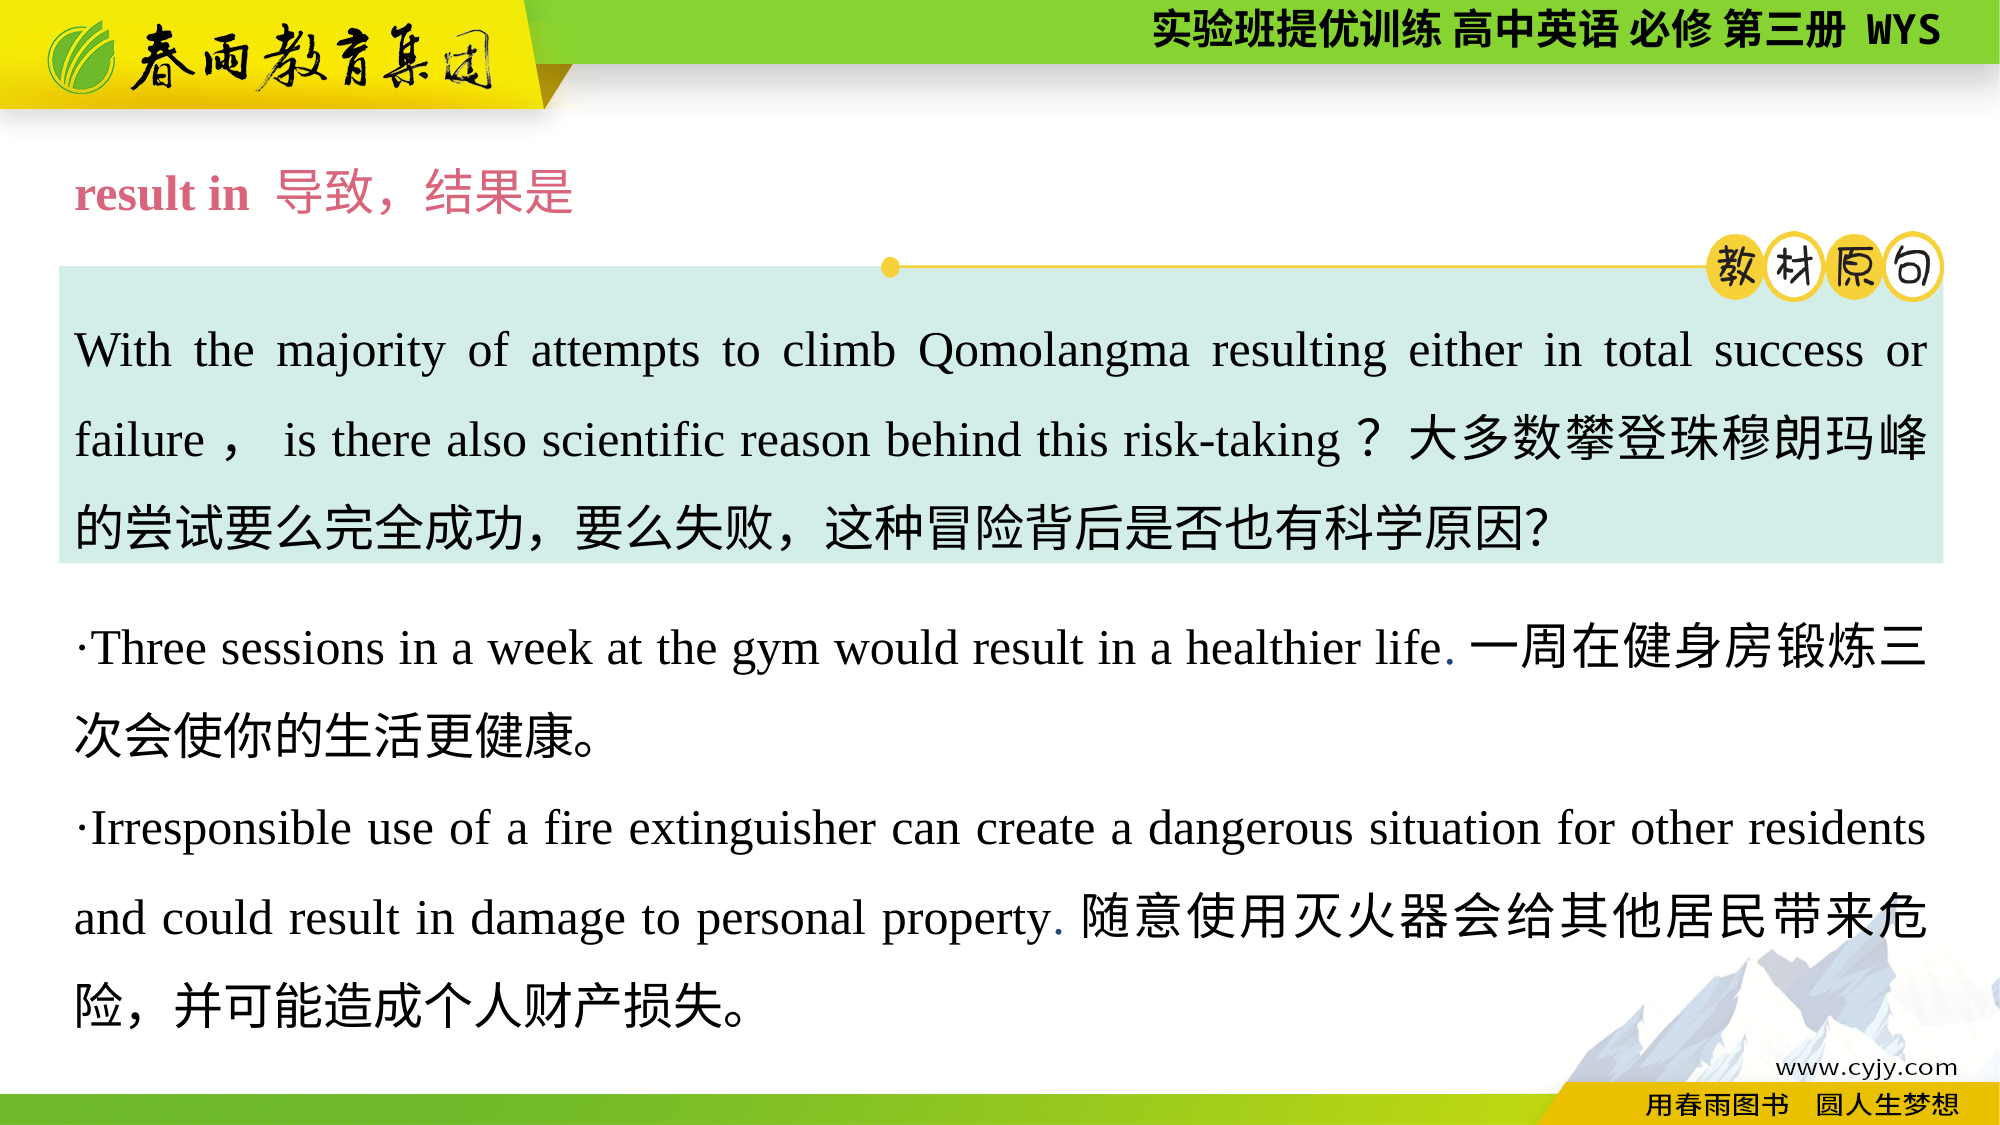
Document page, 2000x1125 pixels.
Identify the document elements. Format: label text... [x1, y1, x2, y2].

list result in 导致，结果是 [59, 122, 1944, 217]
picture [0, 0, 2000, 1125]
text_box ·Three sessions in a week at the gym would result in a healthier life.一周在健身房锻炼三次会使你的生活更健康。 ·Irresponsible use of a fire extinguisher can create a dangerous situation for other residents and could result in damage to personal property.随意使用灭火器会给其他居民带来危险，并可能造成个人财产损失。 [59, 577, 1944, 1042]
text_box With the majority of attempts to climb Qomolangma resulting either in total success or failure，is there also scientific reason behind this risk-taking？大多数攀登珠穆朗玛峰的尝试要么完全成功，要么失败，这种冒险背后是否也有科学原因？ [59, 266, 1944, 564]
